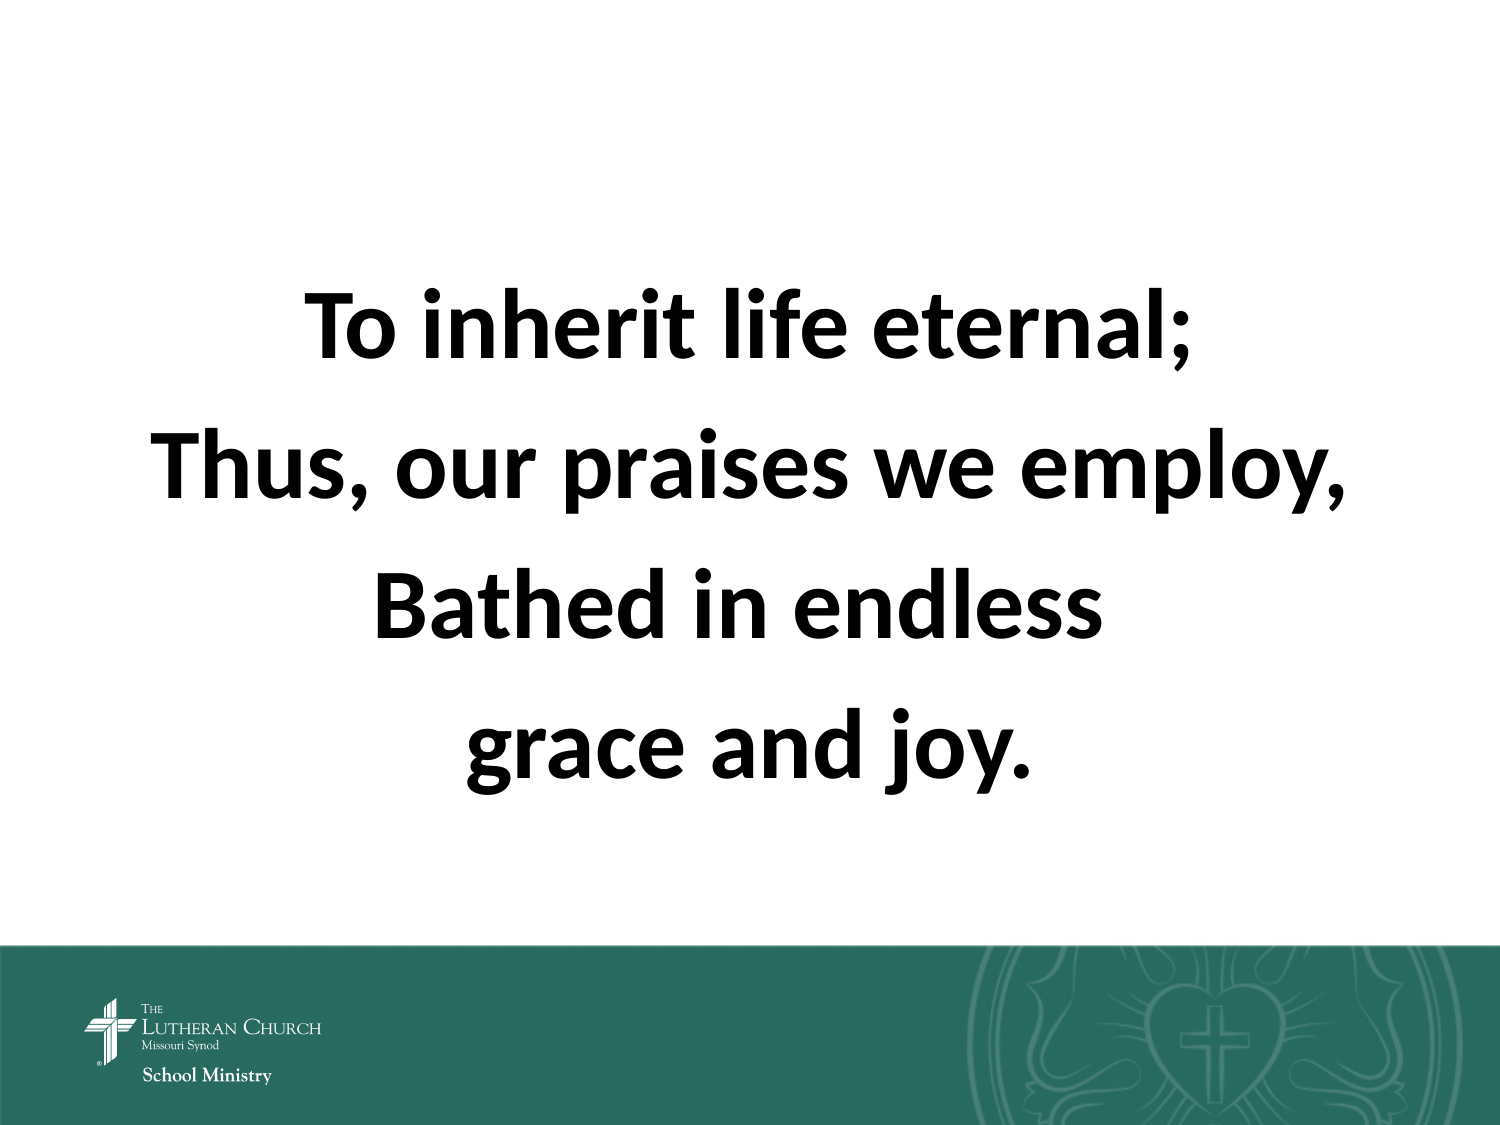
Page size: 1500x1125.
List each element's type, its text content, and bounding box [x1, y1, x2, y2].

list To inherit life eternal; Thus, our praises we employ, Bathed in endless grace and joy. [73, 111, 1428, 975]
picture [0, 0, 1500, 1125]
